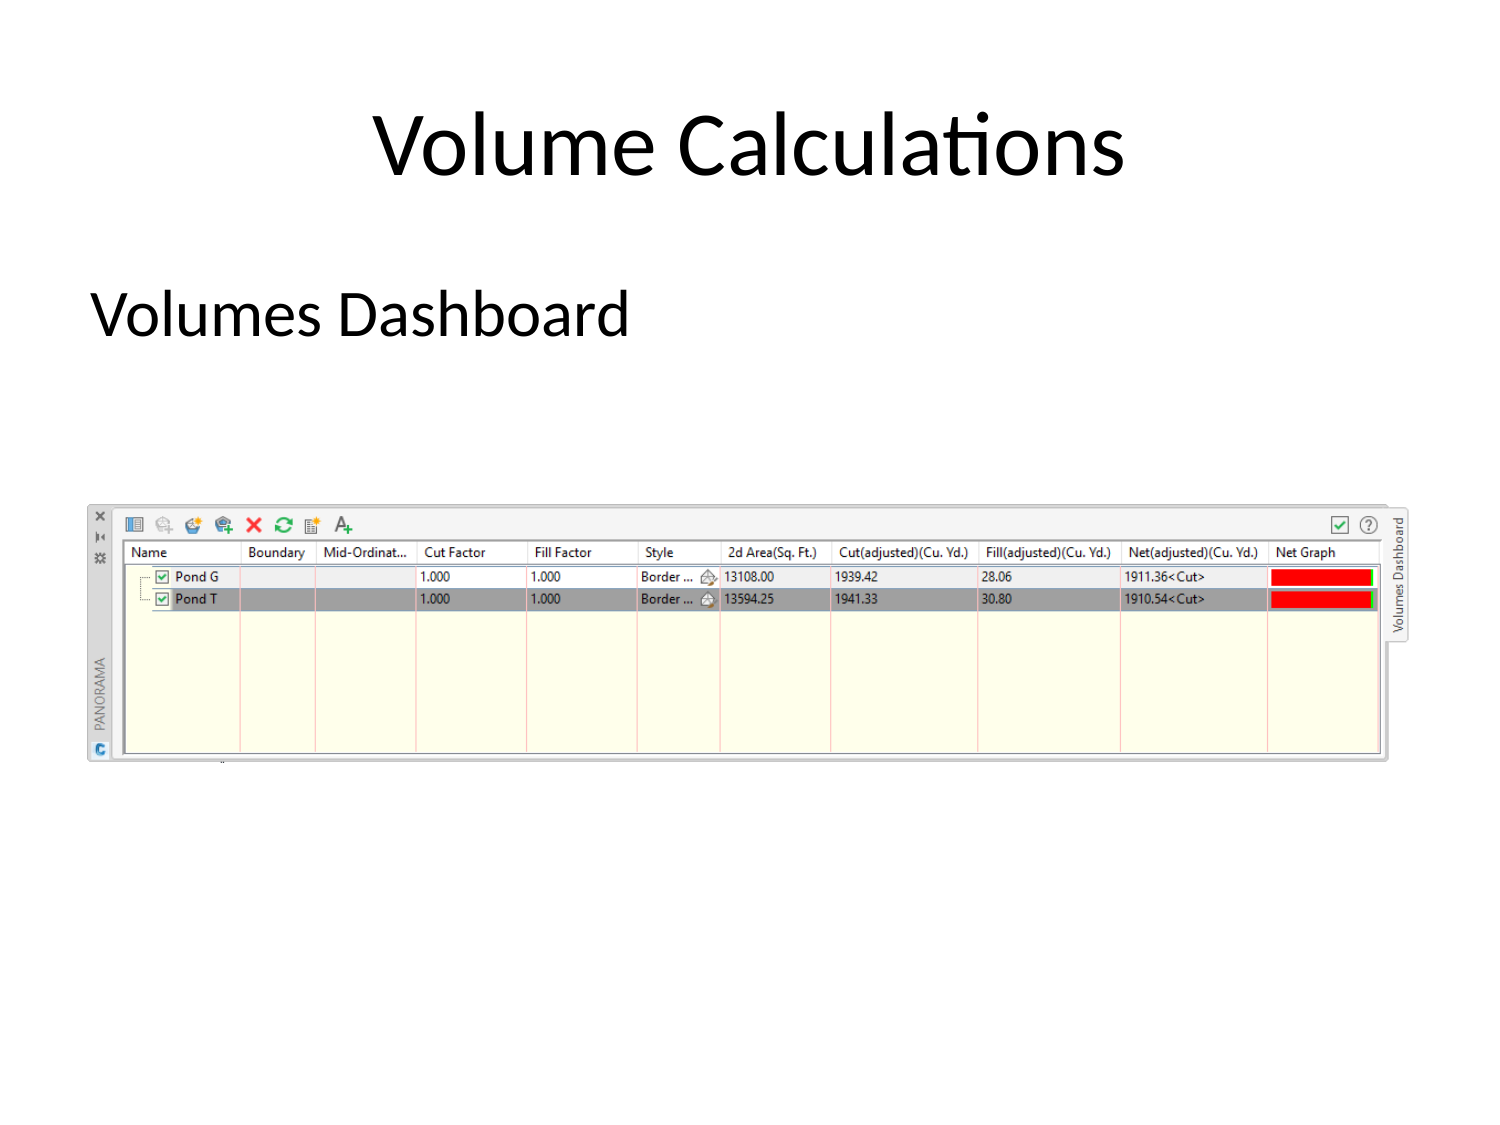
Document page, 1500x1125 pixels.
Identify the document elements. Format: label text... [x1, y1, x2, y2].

list Volumes Dashboard [75, 262, 1425, 1005]
picture [87, 504, 1413, 764]
title Volume Calculations [75, 45, 1425, 233]
